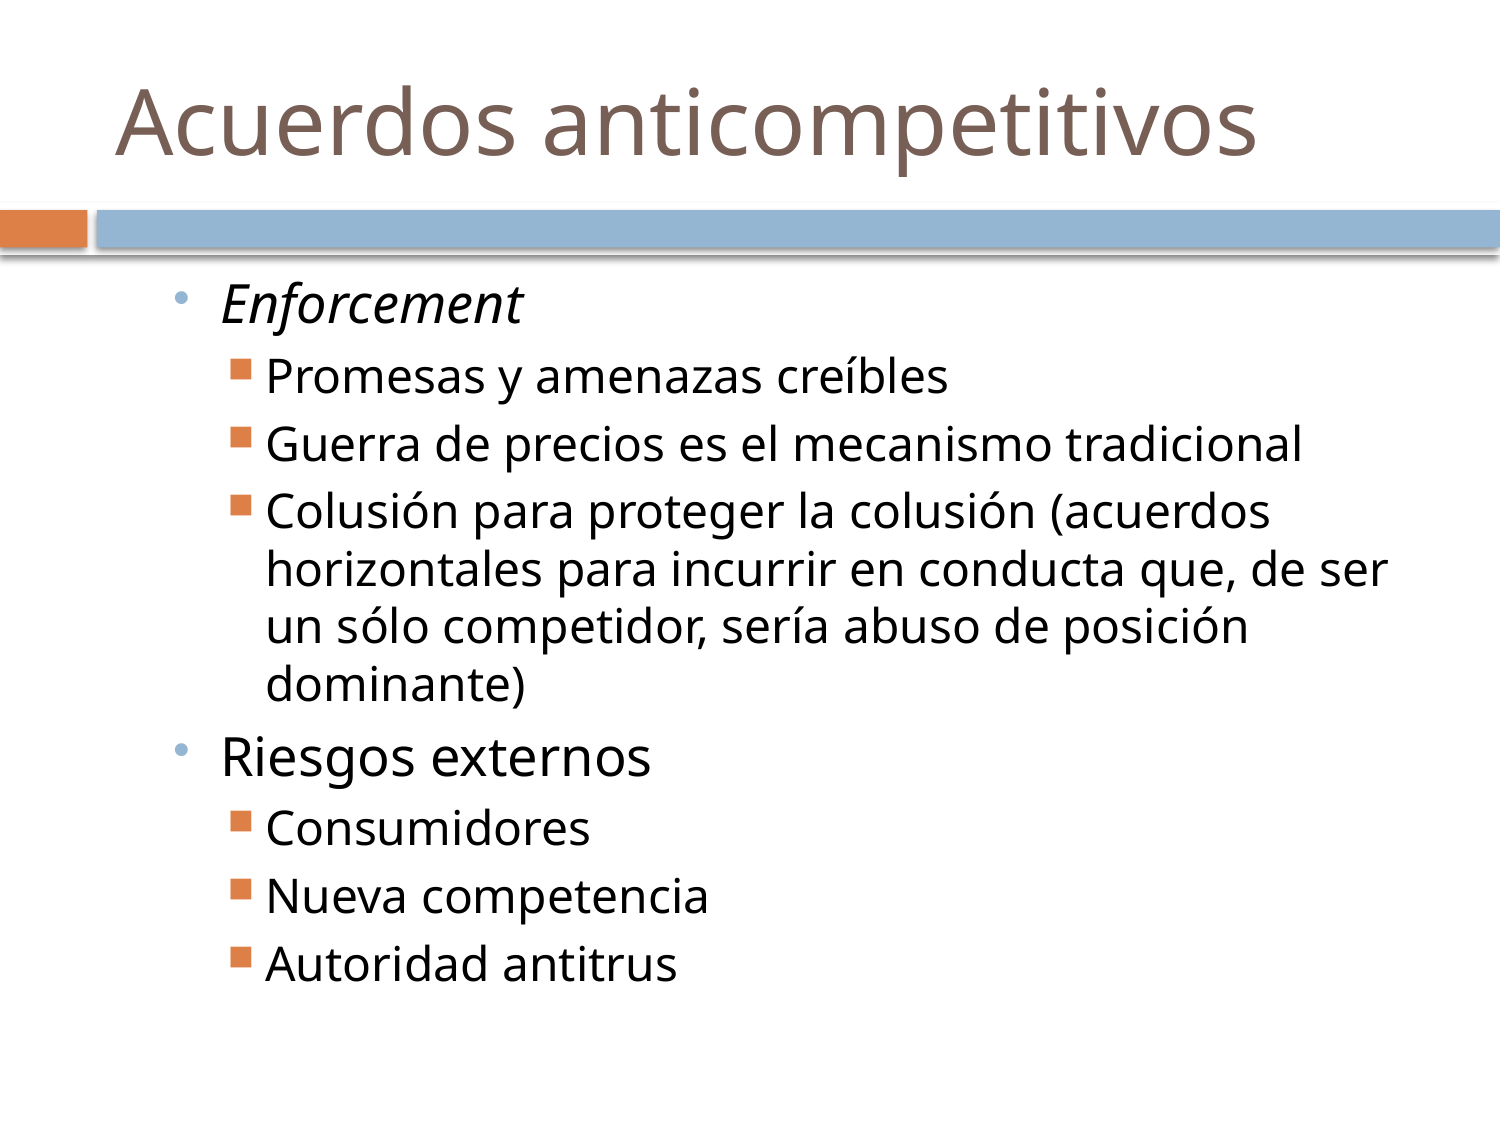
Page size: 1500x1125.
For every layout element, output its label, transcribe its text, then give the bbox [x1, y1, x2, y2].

list Enforcement Promesas y amenazas creíbles Guerra de precios es el mecanismo tradicional Colusión para proteger la colusión (acuerdos horizontales para incurrir en conducta que, de ser un sólo competidor, sería abuso de posición dominante) Riesgos externos Consumidores Nueva competencia Autoridad antitrus [100, 262, 1438, 1000]
title Acuerdos anticompetitivos [100, 37, 1438, 200]
